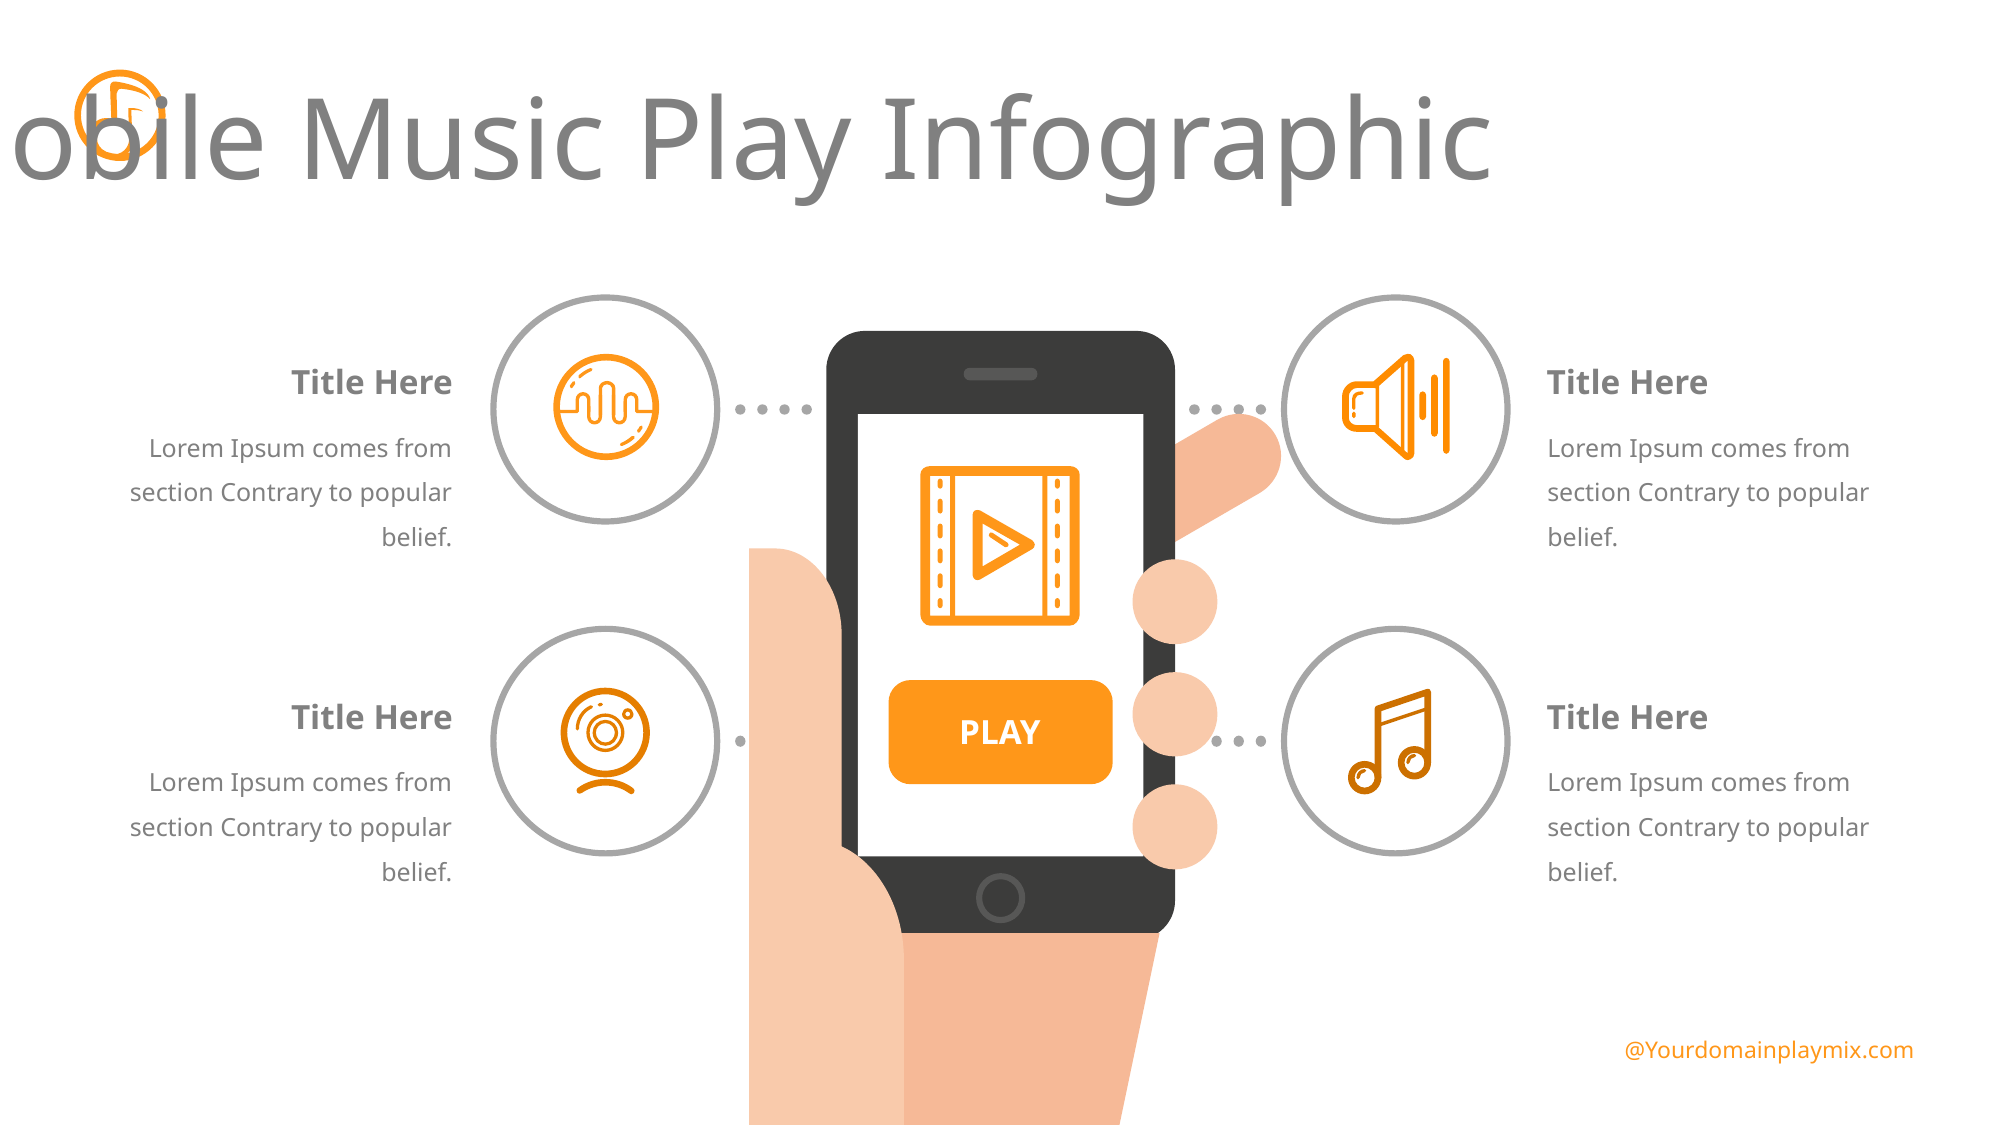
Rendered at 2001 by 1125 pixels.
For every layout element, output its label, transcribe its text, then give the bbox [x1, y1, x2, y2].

text_box Mobile Music Play Infographic [0, 59, 1510, 210]
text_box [490, 294, 1511, 1125]
text_box Lorem Ipsum comes from section Contrary to popular belief. [44, 409, 468, 560]
text_box Lorem Ipsum comes from section Contrary to popular belief. [1532, 409, 1956, 560]
text_box Title Here [276, 688, 468, 744]
text_box Lorem Ipsum comes from section Contrary to popular belief. [1532, 744, 1956, 894]
text_box Title Here [276, 353, 468, 409]
text_box Lorem Ipsum comes from section Contrary to popular belief. [44, 744, 468, 894]
text_box Title Here [1531, 688, 1724, 744]
text_box Title Here [1531, 353, 1724, 409]
